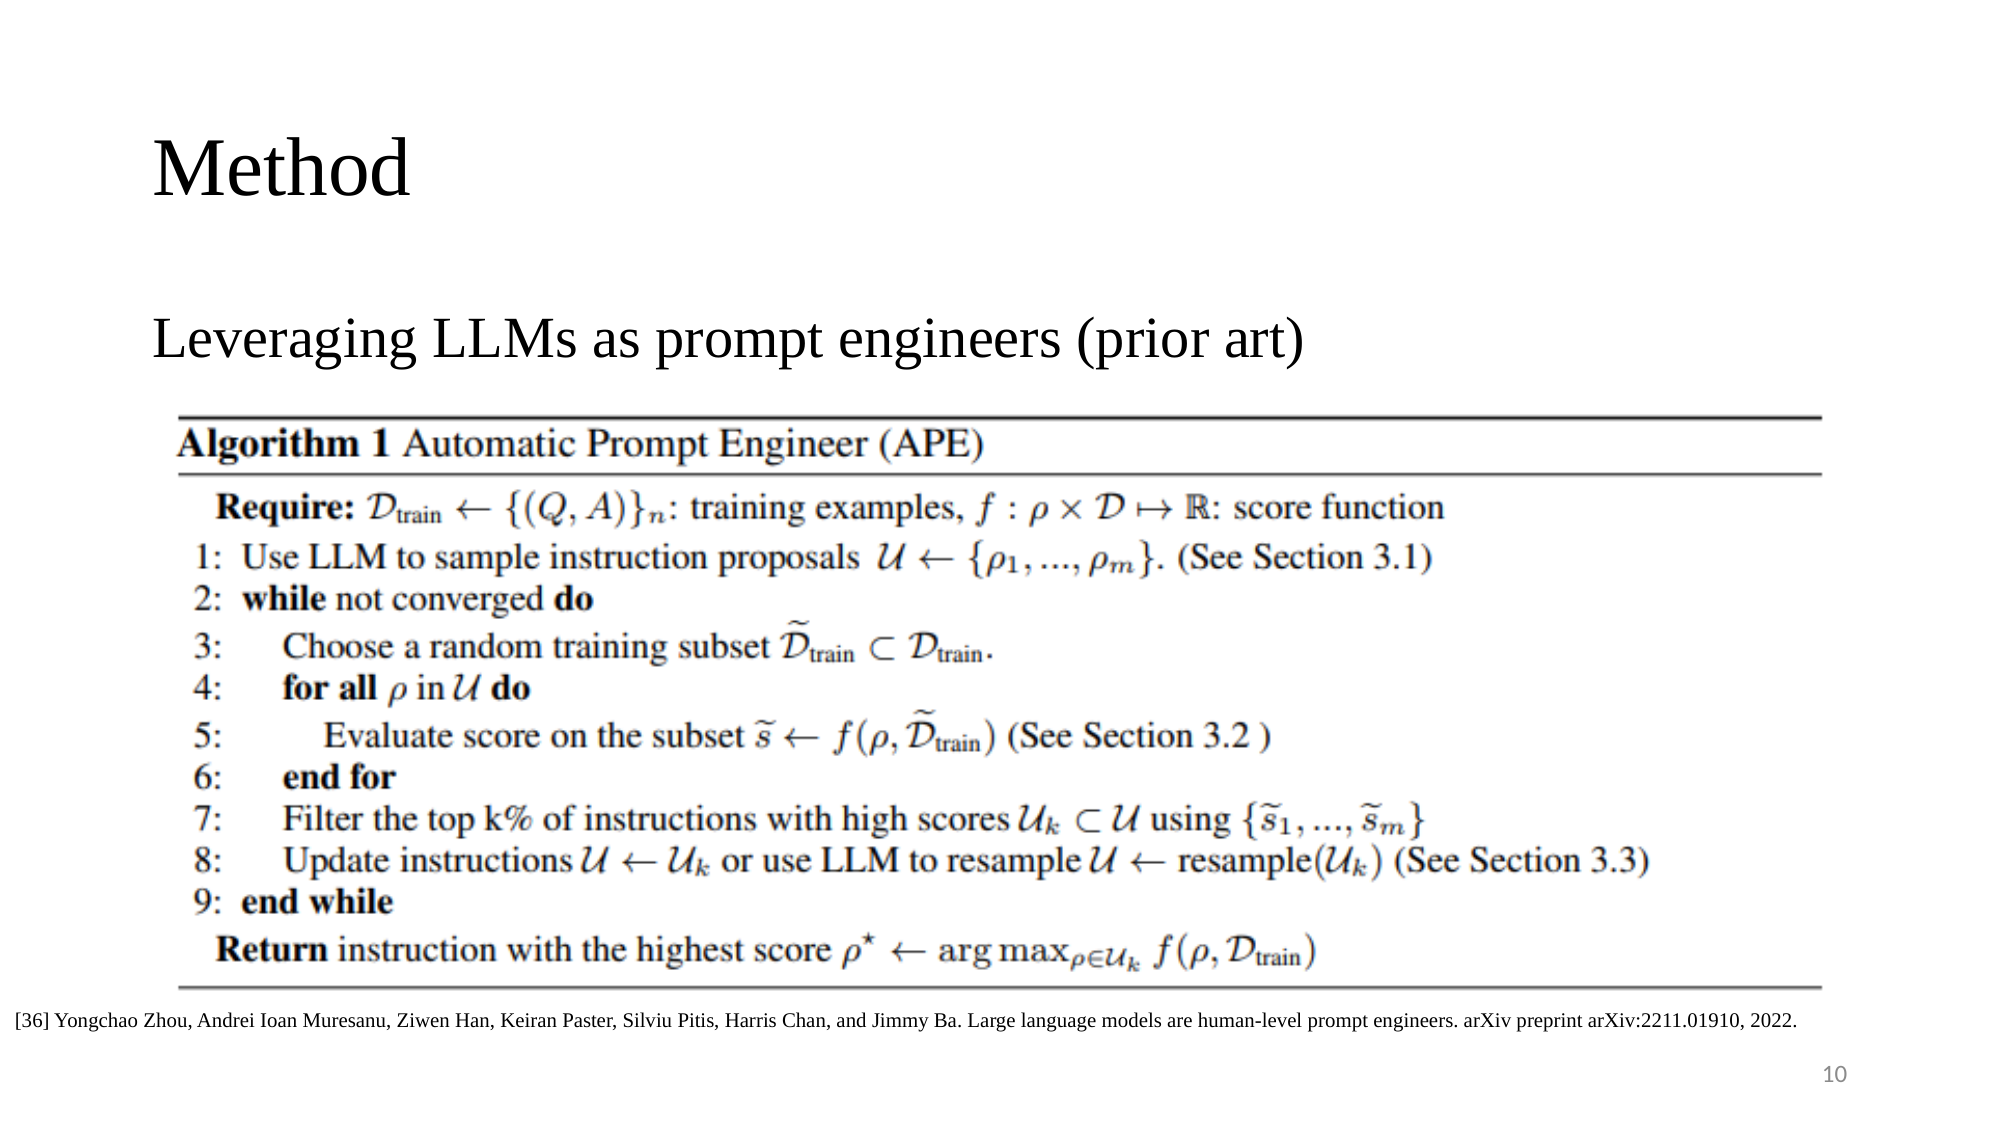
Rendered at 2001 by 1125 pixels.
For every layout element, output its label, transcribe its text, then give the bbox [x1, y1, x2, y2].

text_box [36] Yongchao Zhou, Andrei Ioan Muresanu, Ziwen Han, Keiran Paster, Silviu Pitis, Harris Chan, and Jimmy Ba. Large language models are human-level prompt engineers. arXiv preprint arXiv:2211.01910, 2022. [0, 999, 1835, 1040]
list Leveraging LLMs as prompt engineers (prior art) [137, 299, 1863, 1014]
title Method [137, 59, 1896, 278]
slide_number 10 [1412, 1042, 1863, 1103]
picture [154, 405, 1835, 999]
